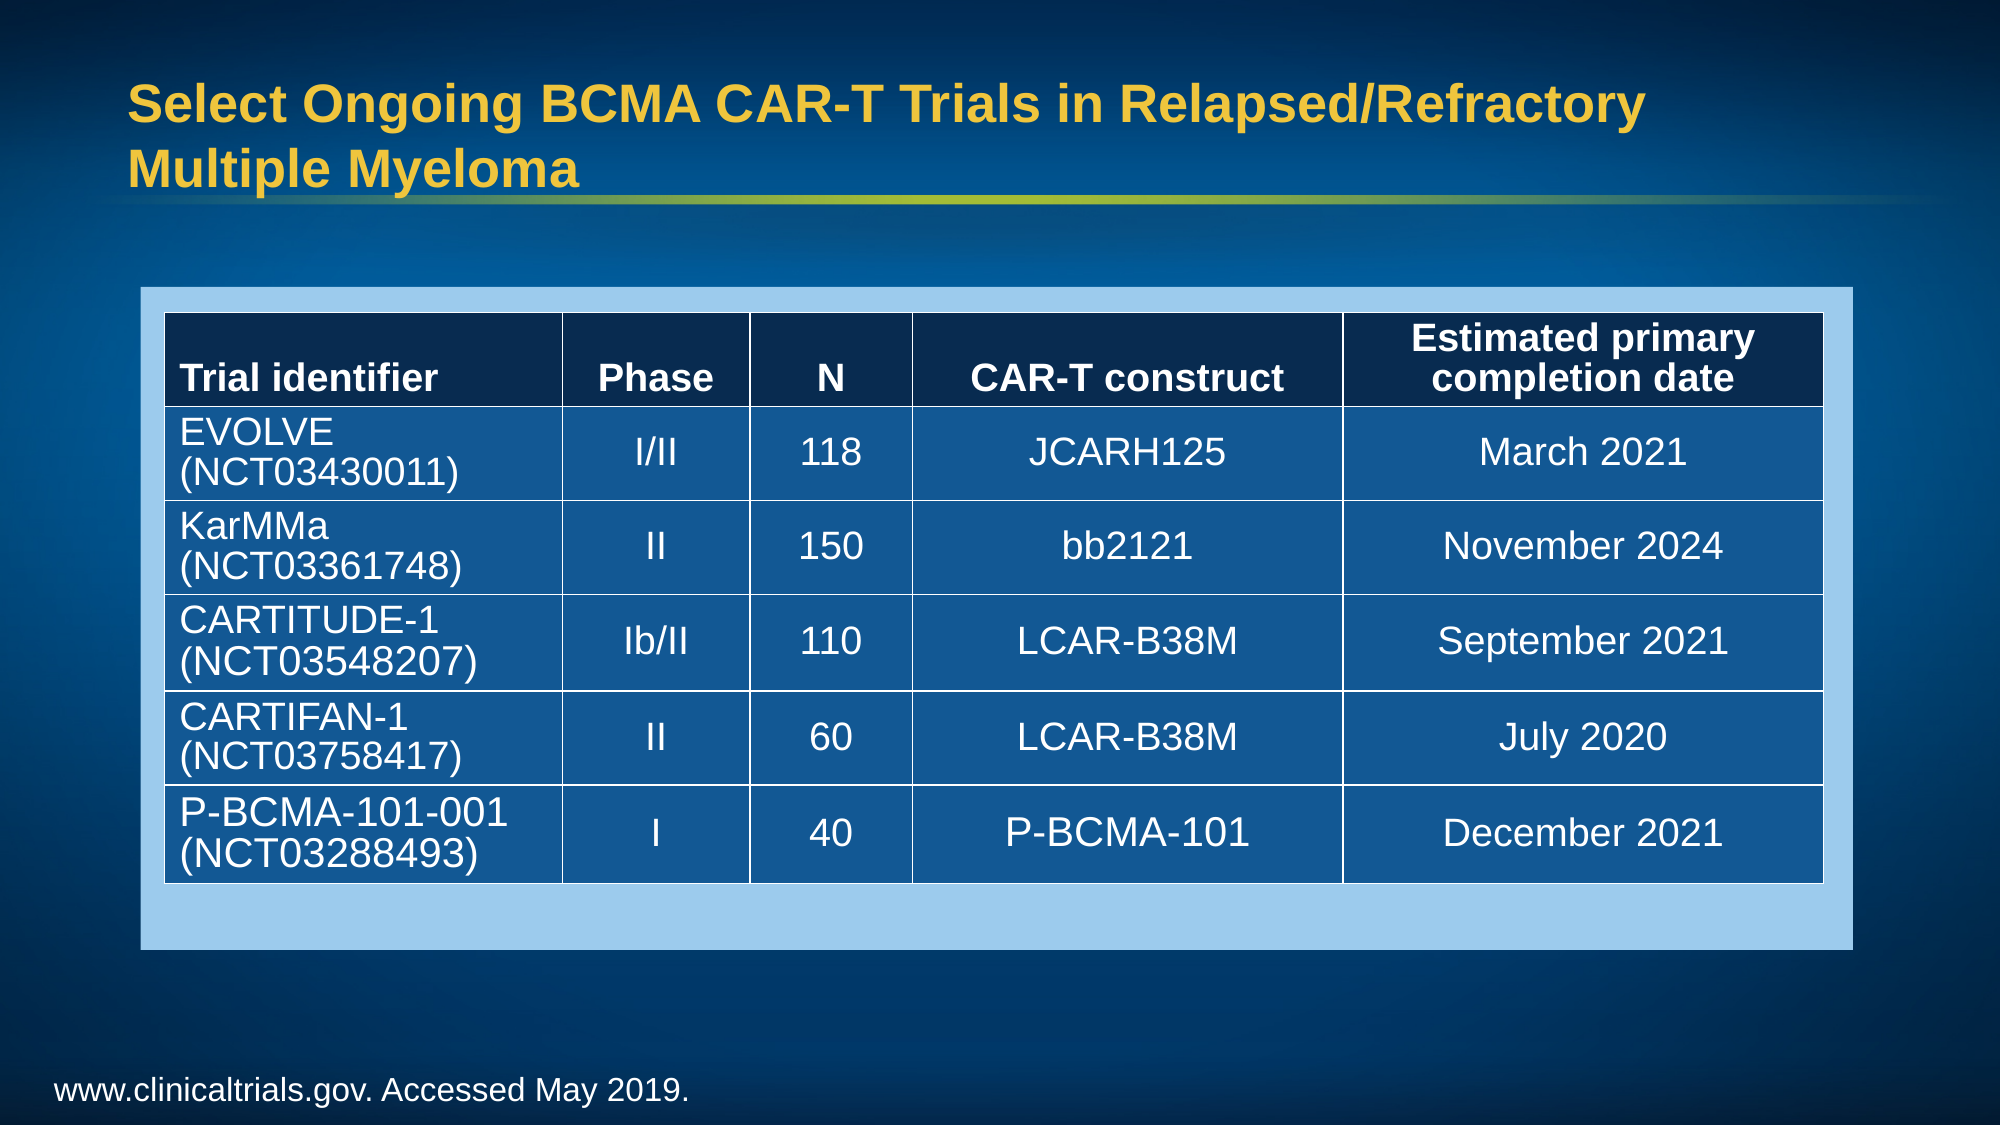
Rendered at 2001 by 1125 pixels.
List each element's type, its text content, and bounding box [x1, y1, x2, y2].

table_cell LCAR-B38M [913, 595, 1342, 690]
table_cell Ib/II [563, 595, 749, 690]
table_cell JCARH125 [913, 407, 1342, 500]
table_header N [751, 313, 912, 406]
table_header Phase [563, 313, 749, 406]
table_cell 118 [751, 407, 912, 500]
text_box www.clinicaltrials.gov. Accessed May 2019. [23, 1043, 1824, 1123]
table_cell I/II [563, 407, 749, 500]
table_header CAR-T construct [913, 313, 1342, 406]
table_cell September 2021 [1344, 595, 1823, 690]
table_cell II [563, 692, 749, 784]
table_cell 40 [751, 786, 912, 883]
table_header Trial identifier [165, 313, 562, 406]
picture [0, 0, 2000, 1125]
table_cell December 2021 [1344, 786, 1823, 883]
table_cell 60 [751, 692, 912, 784]
table_cell KarMMa (NCT03361748) [165, 501, 562, 594]
table_cell March 2021 [1344, 407, 1823, 500]
table_cell 110 [751, 595, 912, 690]
text_box [140, 286, 1853, 950]
table_cell 150 [751, 501, 912, 594]
table_cell July 2020 [1344, 692, 1823, 784]
table_cell LCAR-B38M [913, 692, 1342, 784]
table_cell II [563, 501, 749, 594]
table_cell CARTITUDE-1 (NCT03548207) [165, 595, 562, 690]
table_cell I [563, 786, 749, 883]
table_cell P-BCMA-101 [913, 786, 1342, 883]
table_cell November 2024 [1344, 501, 1823, 594]
table_cell CARTIFAN-1 (NCT03758417) [165, 692, 562, 784]
table_cell EVOLVE (NCT03430011) [165, 407, 562, 500]
table_header Estimated primary completion date [1344, 313, 1823, 406]
table_cell bb2121 [913, 501, 1342, 594]
text_box Select Ongoing BCMA CAR-T Trials in Relapsed/Refractory Multiple Myeloma [112, 60, 1850, 199]
table_cell P-BCMA-101-001 (NCT03288493) [165, 786, 562, 883]
